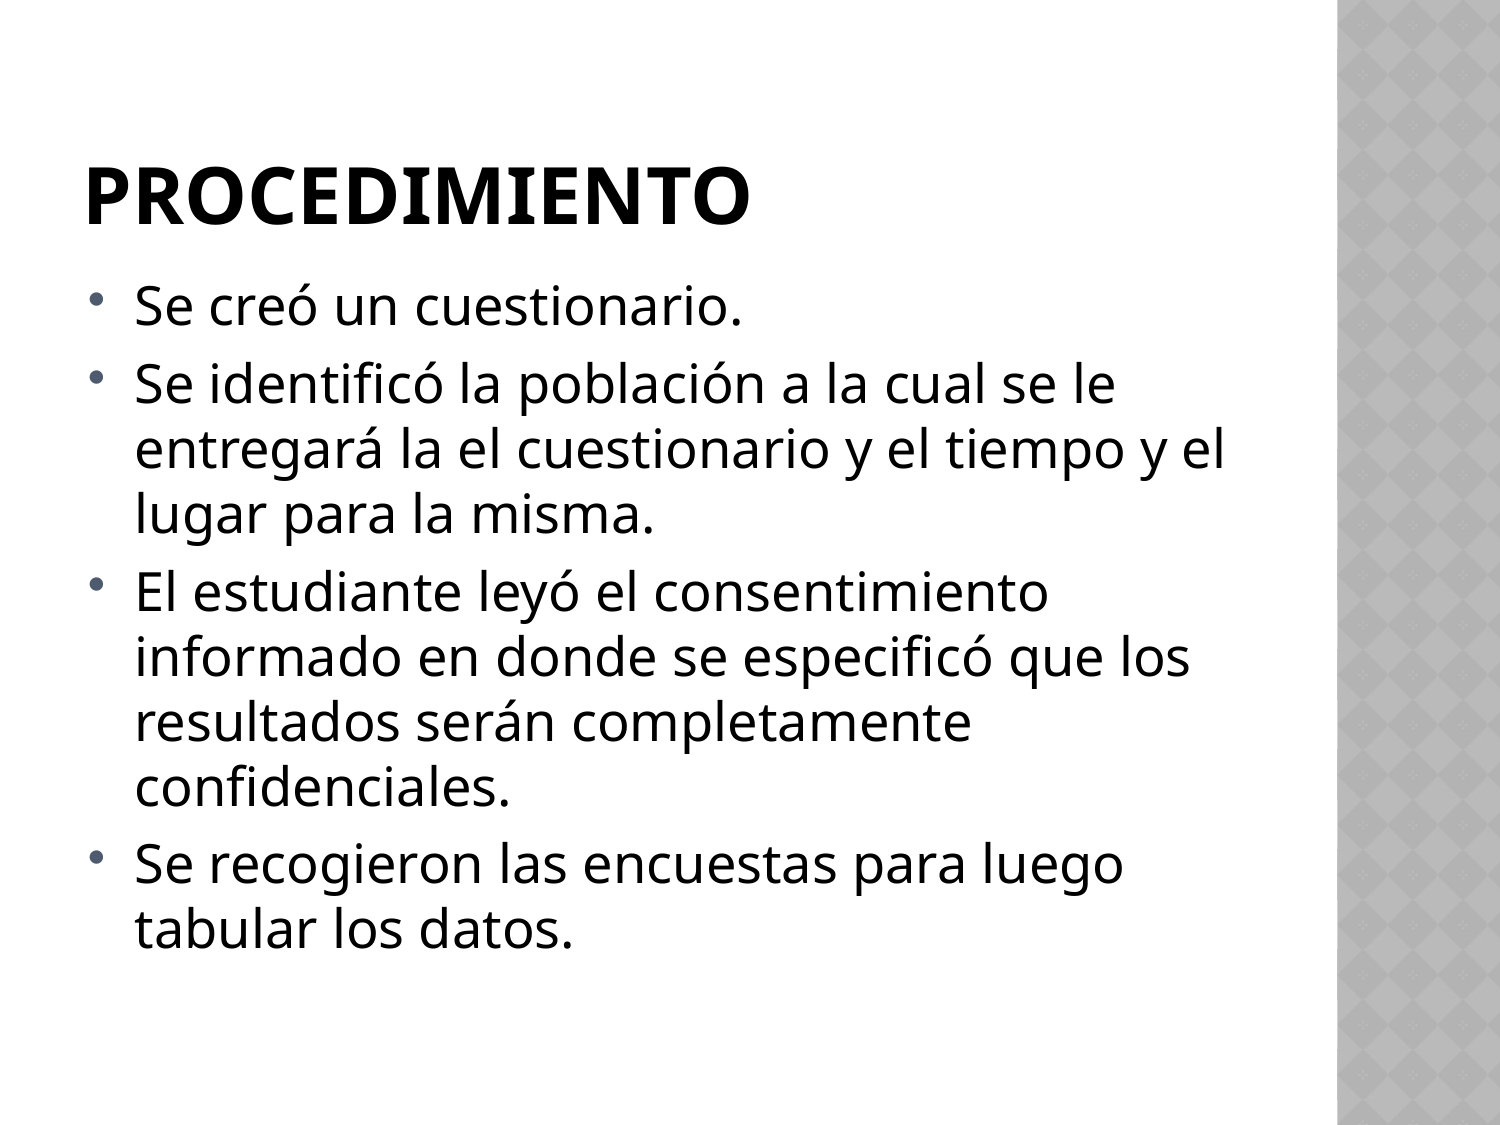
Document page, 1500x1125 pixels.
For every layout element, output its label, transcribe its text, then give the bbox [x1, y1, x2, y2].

title procedimiento [75, 52, 1263, 240]
list Se creó un cuestionario. Se identificó la población a la cual se le entregará la el cuestionario y el tiempo y el lugar para la misma. El estudiante leyó el consentimiento informado en donde se especificó que los resultados serán completamente confidenciales. Se recogieron las encuestas para luego tabular los datos. [75, 264, 1263, 1059]
